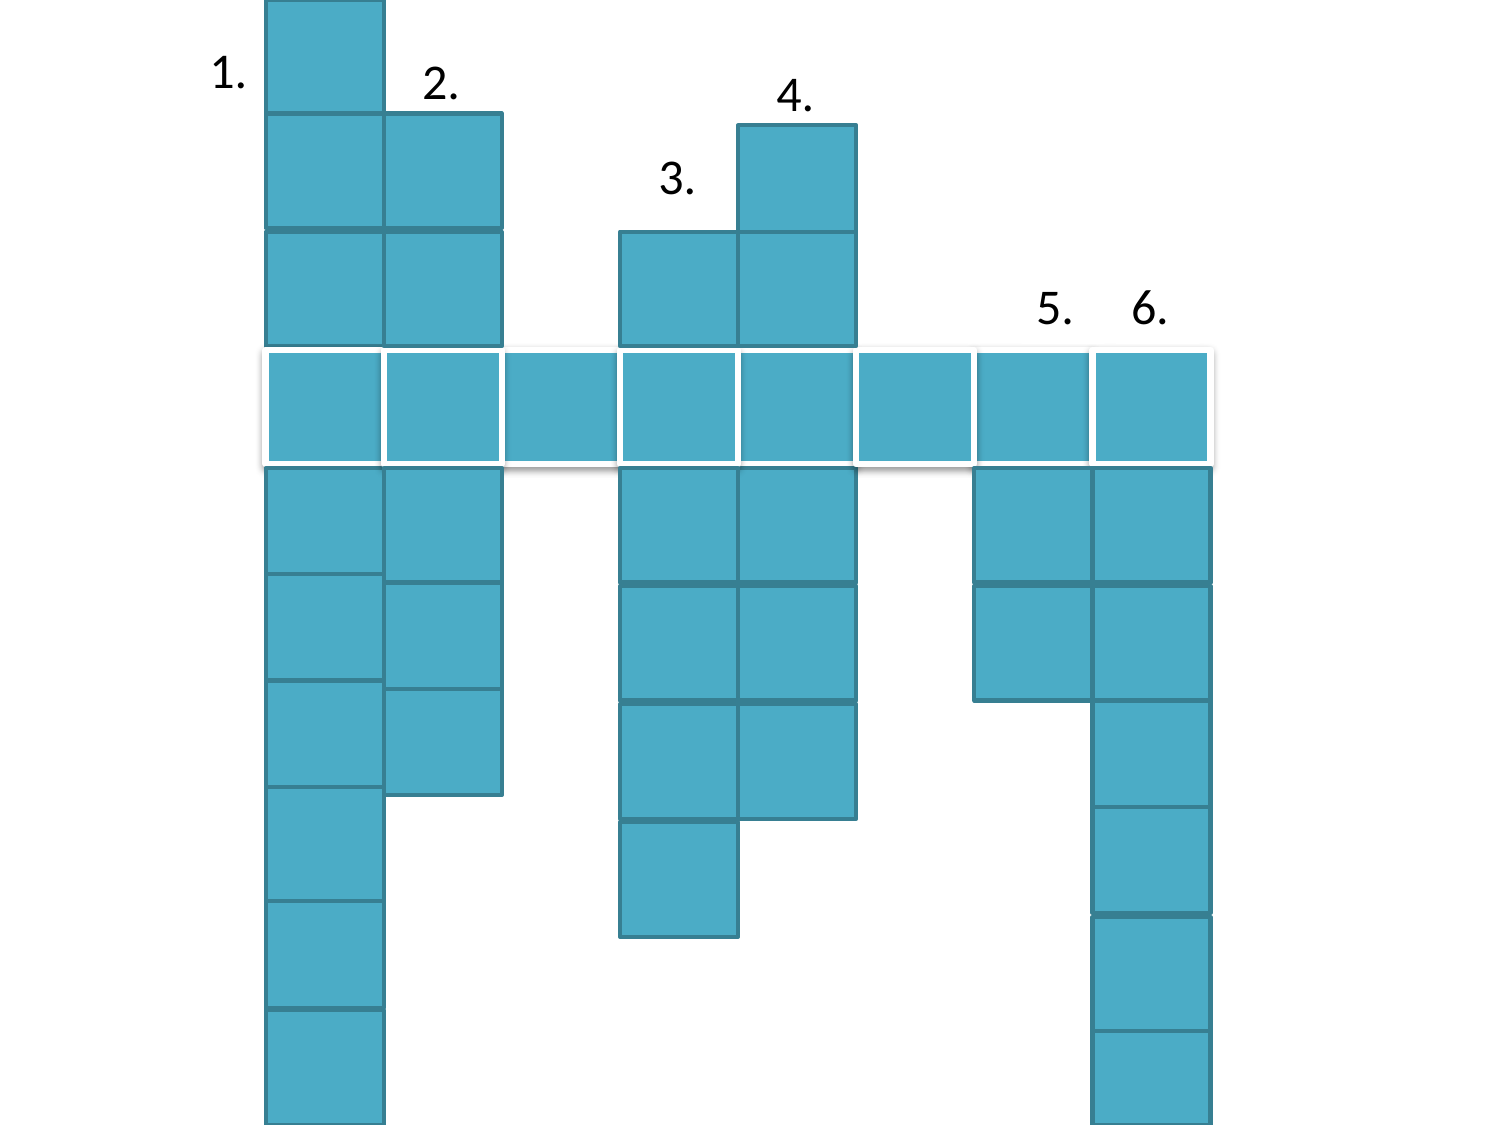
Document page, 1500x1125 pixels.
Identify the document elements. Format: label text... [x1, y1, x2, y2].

text_box Р [382, 230, 504, 348]
text_box 5. [1020, 265, 1106, 344]
text_box Г [264, 572, 382, 678]
text_box Ф [264, 903, 386, 1010]
text_box А [1090, 1033, 1213, 1125]
text_box К [382, 585, 504, 691]
text_box 6. [1114, 265, 1201, 344]
text_box И [264, 1010, 386, 1125]
text_box А [736, 703, 858, 821]
text_box М [1094, 466, 1213, 585]
text_box А [382, 691, 504, 797]
text_box И [740, 466, 858, 584]
text_box Л [264, 678, 382, 785]
text_box І [264, 785, 386, 903]
text_box Т [264, 230, 382, 346]
text_box Е [972, 466, 1094, 585]
text_box Н [618, 585, 736, 703]
text_box р [618, 821, 740, 939]
text_box 2. [407, 42, 479, 118]
text_box Е [381, 347, 505, 467]
text_box Е [264, 111, 382, 230]
text_box Ф [382, 111, 504, 230]
text_box С [743, 348, 851, 466]
text_box А [618, 466, 740, 585]
text_box 3. [642, 135, 717, 214]
text_box А [1094, 585, 1213, 703]
text_box Е [617, 347, 741, 467]
text_box Т [1090, 915, 1213, 1033]
text_box С [1089, 347, 1214, 467]
text_box Д [736, 584, 858, 703]
text_box О [264, 466, 382, 572]
text_box Ь [1090, 809, 1213, 915]
text_box С [382, 466, 504, 585]
text_box Л [1090, 703, 1213, 809]
text_box П [264, 0, 386, 111]
text_box Н [979, 347, 1088, 466]
text_box М [618, 230, 740, 348]
text_box 4. [761, 54, 833, 130]
text_box Ф [972, 585, 1094, 703]
text_box 1. [194, 30, 266, 106]
text_box А [853, 347, 977, 467]
text_box П [740, 230, 858, 348]
text_box Н [506, 347, 616, 467]
text_box Р [262, 347, 380, 467]
text_box А [736, 123, 858, 230]
text_box Д [618, 703, 736, 821]
